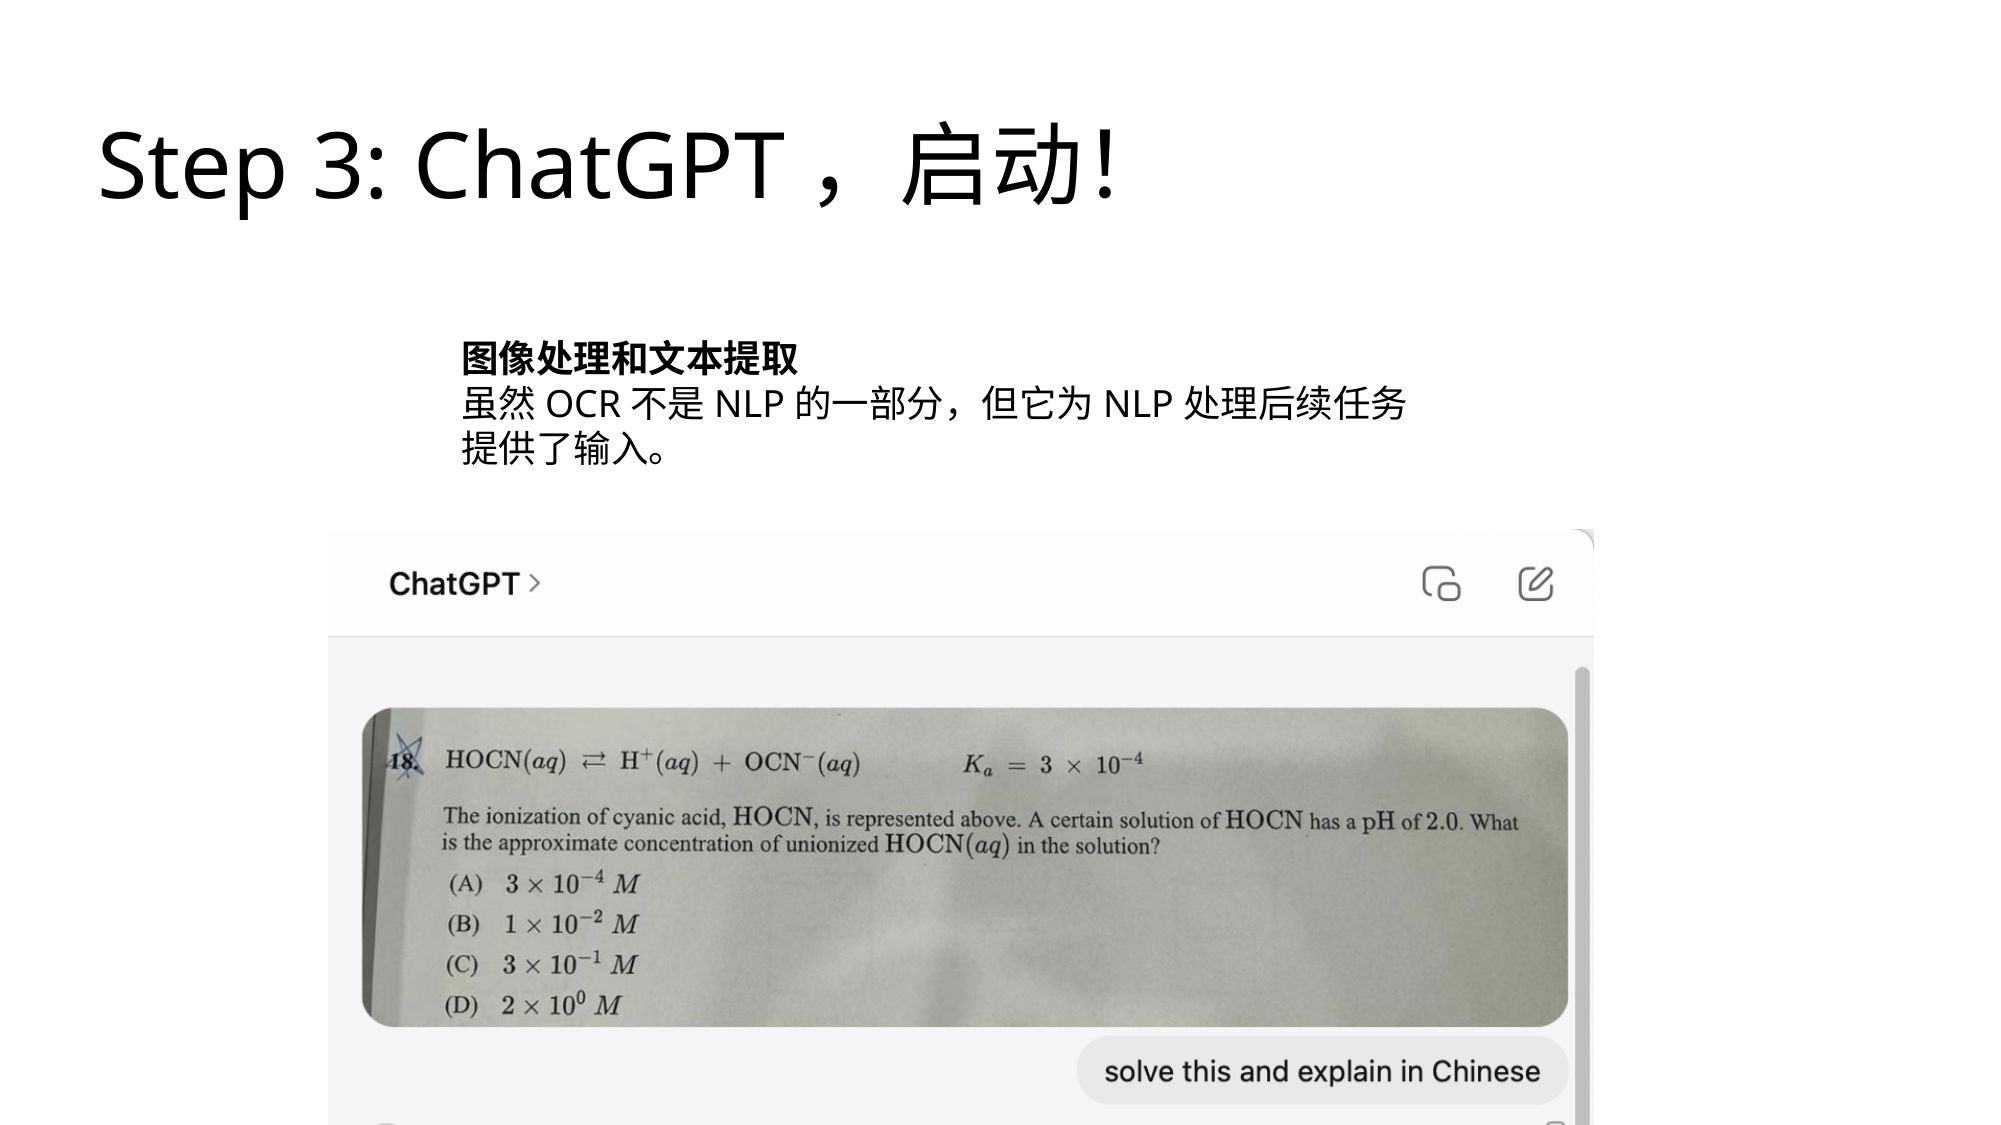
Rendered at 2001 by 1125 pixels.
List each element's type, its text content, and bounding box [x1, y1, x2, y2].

text_box 图像处理和文本提取 虽然OCR不是NLP的一部分，但它为NLP处理后续任务提供了输入。 [446, 327, 1443, 478]
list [328, 529, 1594, 1125]
title Step 3: ChatGPT，启动！ [82, 59, 1807, 278]
